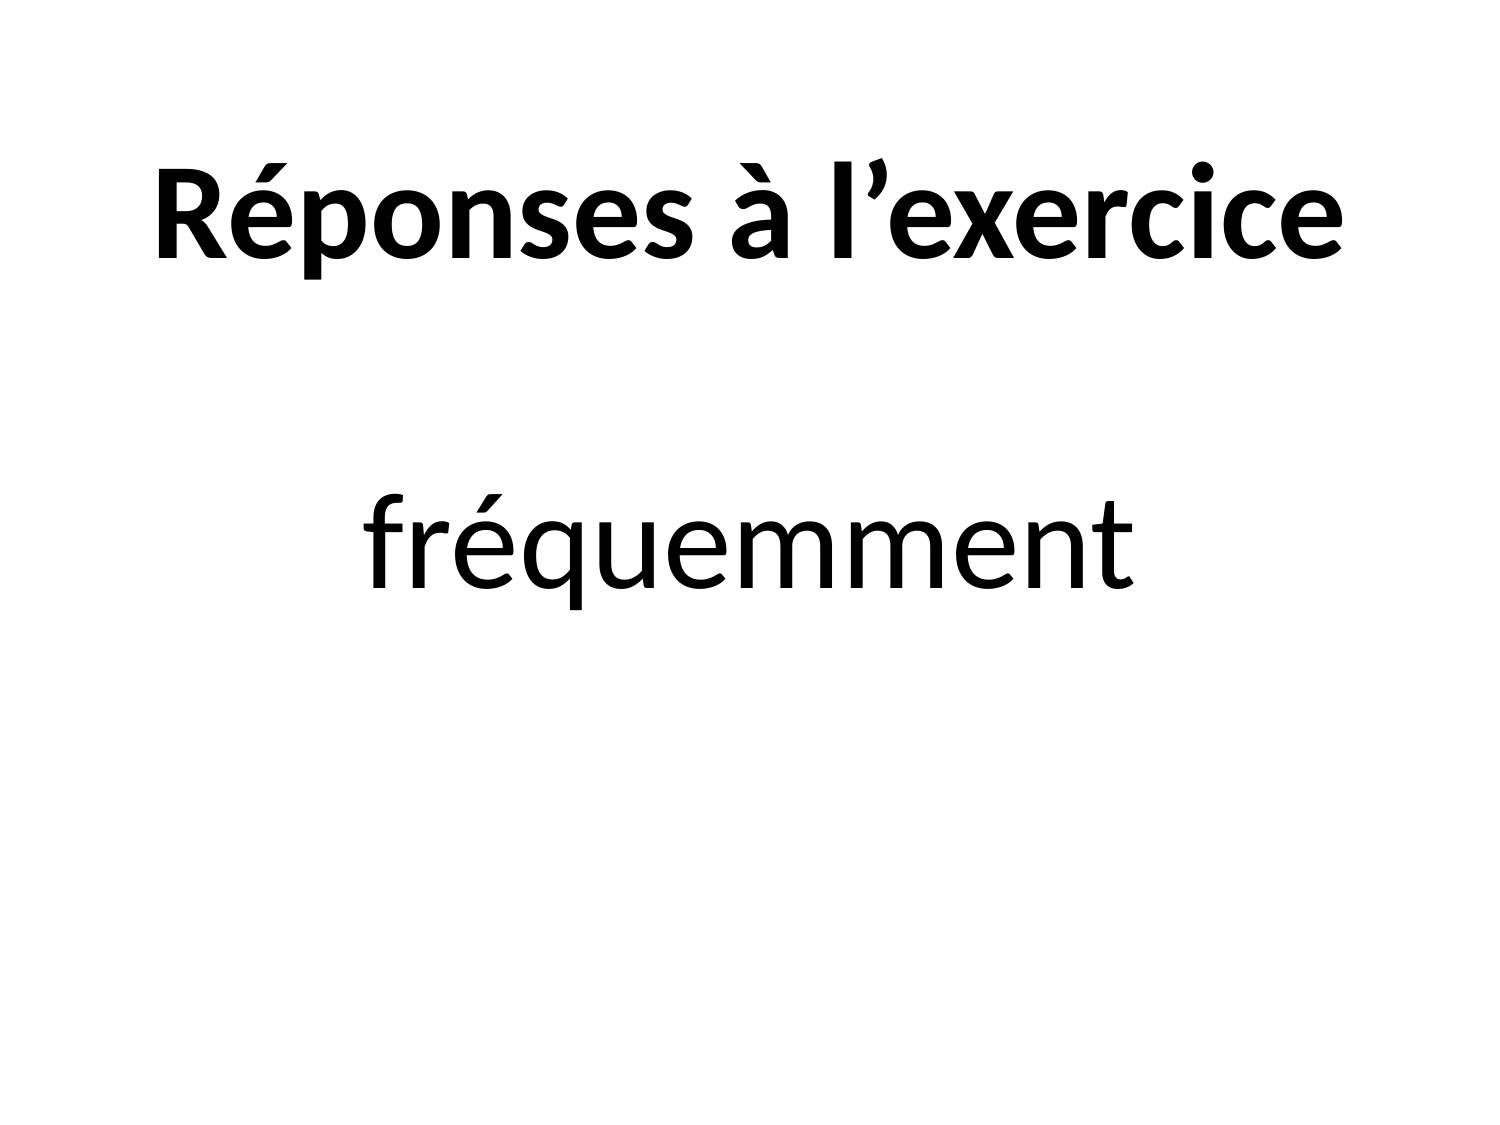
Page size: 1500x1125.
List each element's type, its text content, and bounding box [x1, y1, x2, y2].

title Réponses à l’exercice fréquemment [75, 45, 1425, 693]
